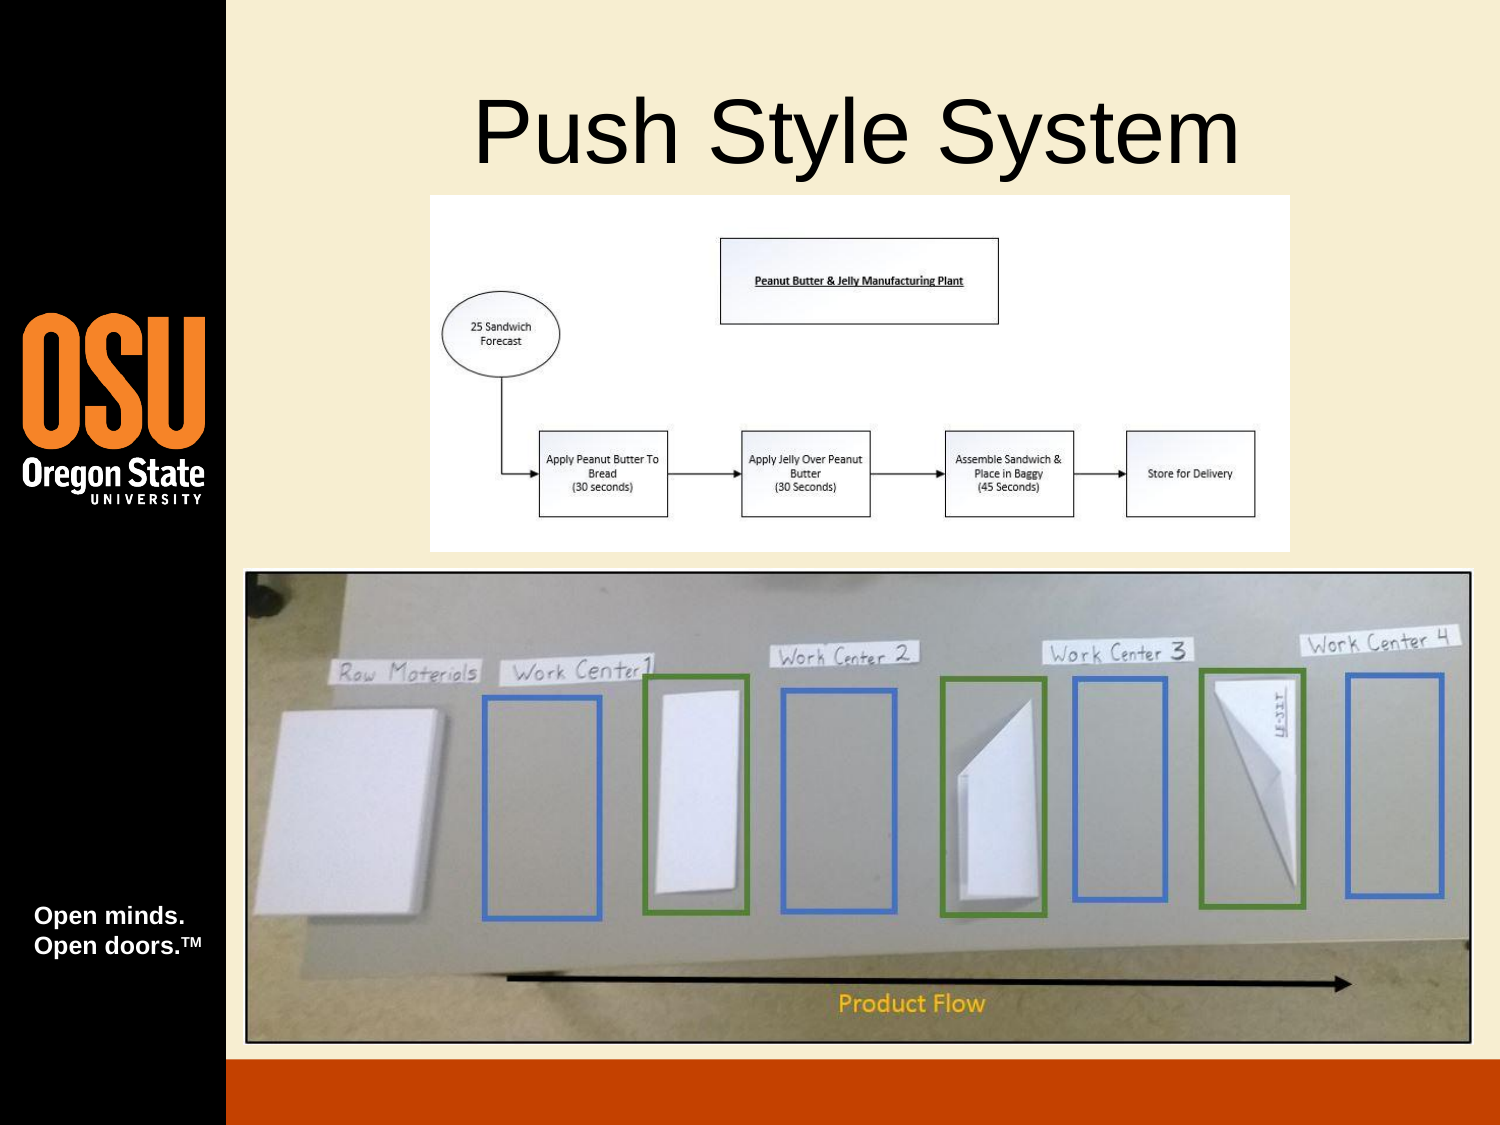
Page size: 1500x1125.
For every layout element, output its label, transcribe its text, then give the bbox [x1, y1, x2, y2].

picture [242, 568, 1474, 1045]
title Push Style System [247, 32, 1469, 221]
picture [429, 195, 1290, 553]
picture [7, 297, 219, 524]
